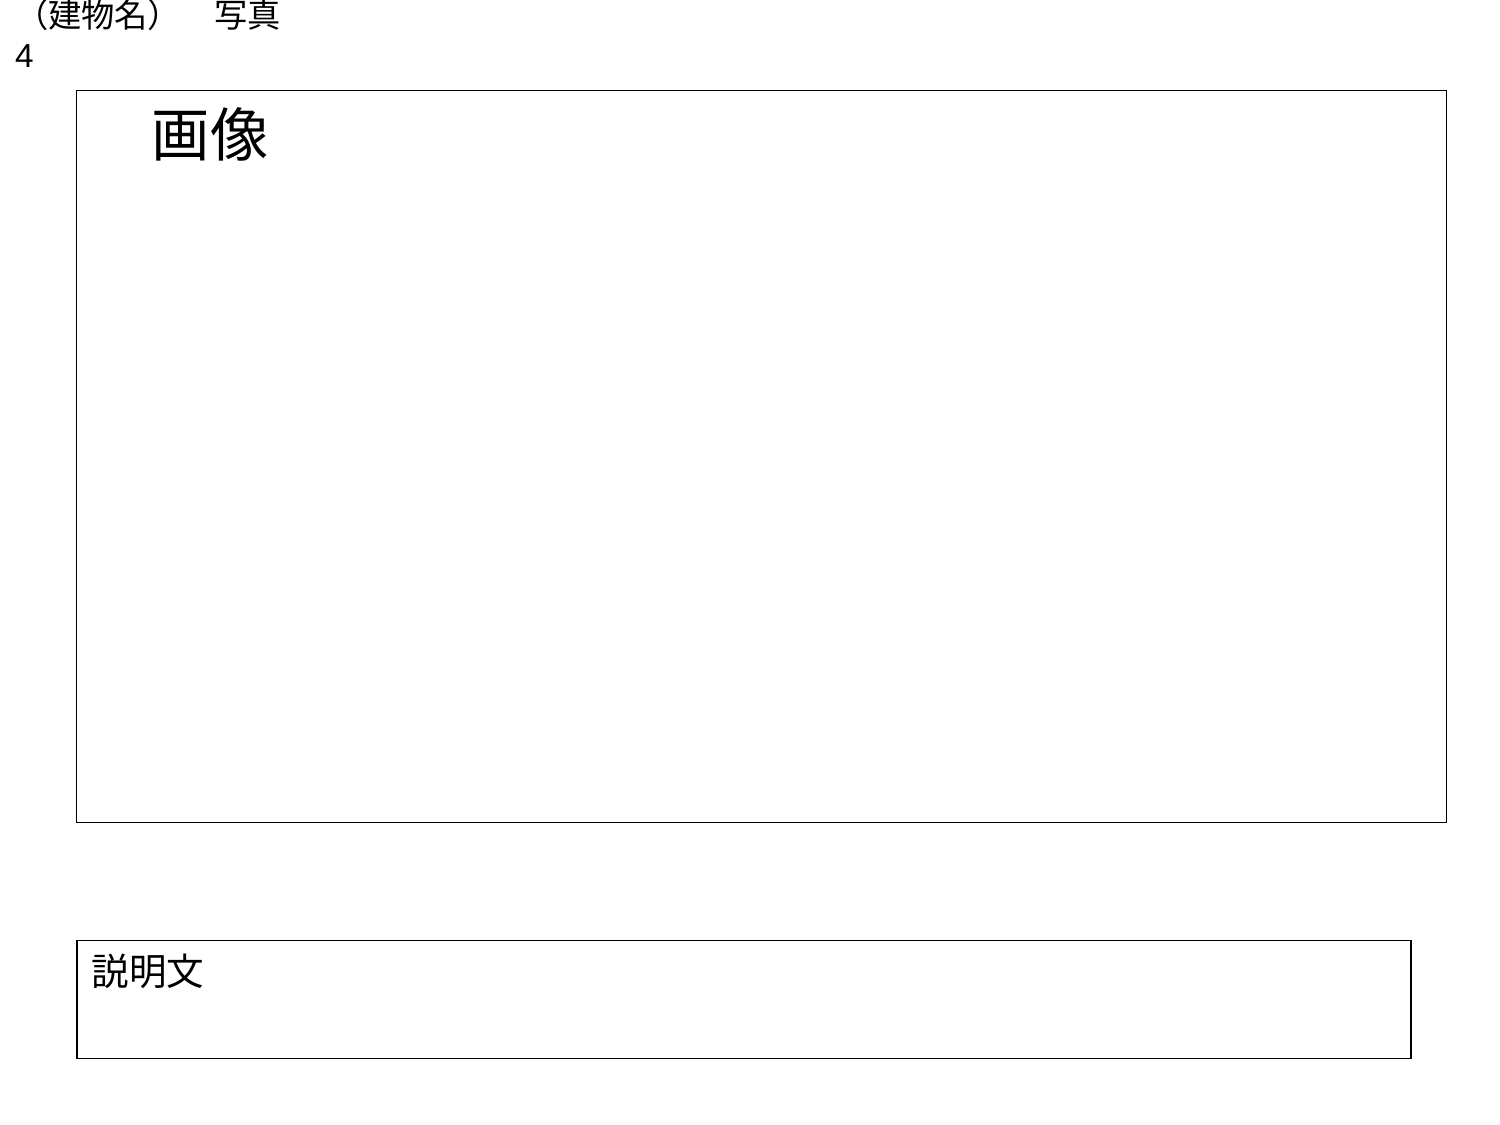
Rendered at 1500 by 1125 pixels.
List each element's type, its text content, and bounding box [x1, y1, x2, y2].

title （建物名） 写真4 [0, 0, 309, 69]
text_box 説明文 [76, 940, 1412, 1059]
list 画像 [76, 90, 1447, 823]
